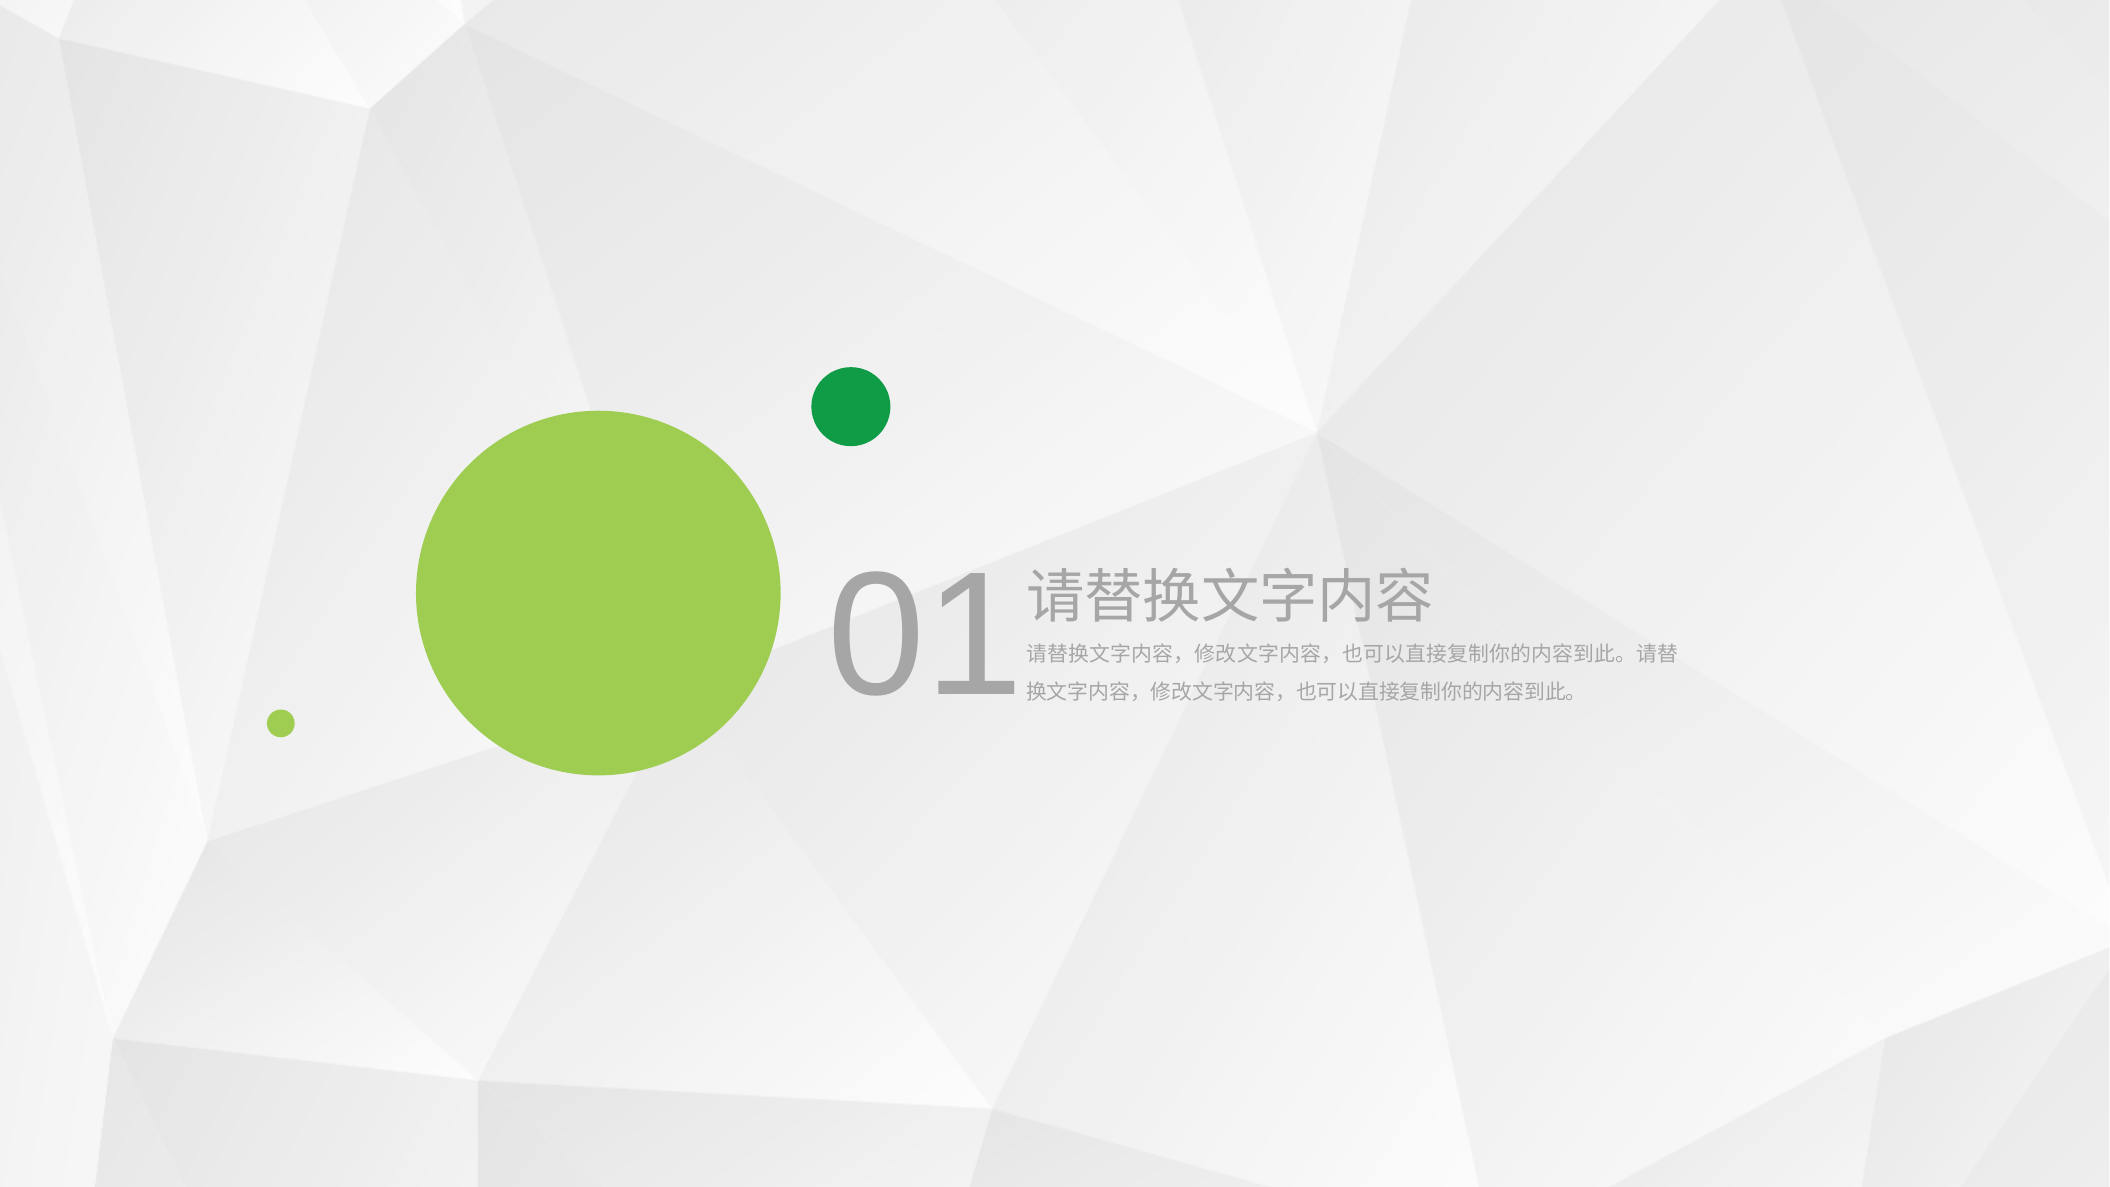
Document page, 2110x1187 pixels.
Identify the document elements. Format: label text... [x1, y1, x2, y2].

text_box [811, 367, 891, 447]
text_box [266, 709, 295, 738]
text_box 01 [780, 511, 1070, 737]
text_box 请替换文字内容，修改文字内容，也可以直接复制你的内容到此。请替换文字内容，修改文字内容，也可以直接复制你的内容到此。 [1026, 628, 1679, 704]
text_box 请替换文字内容 [1026, 537, 1495, 628]
text_box [415, 410, 780, 776]
picture [0, 0, 2110, 1187]
